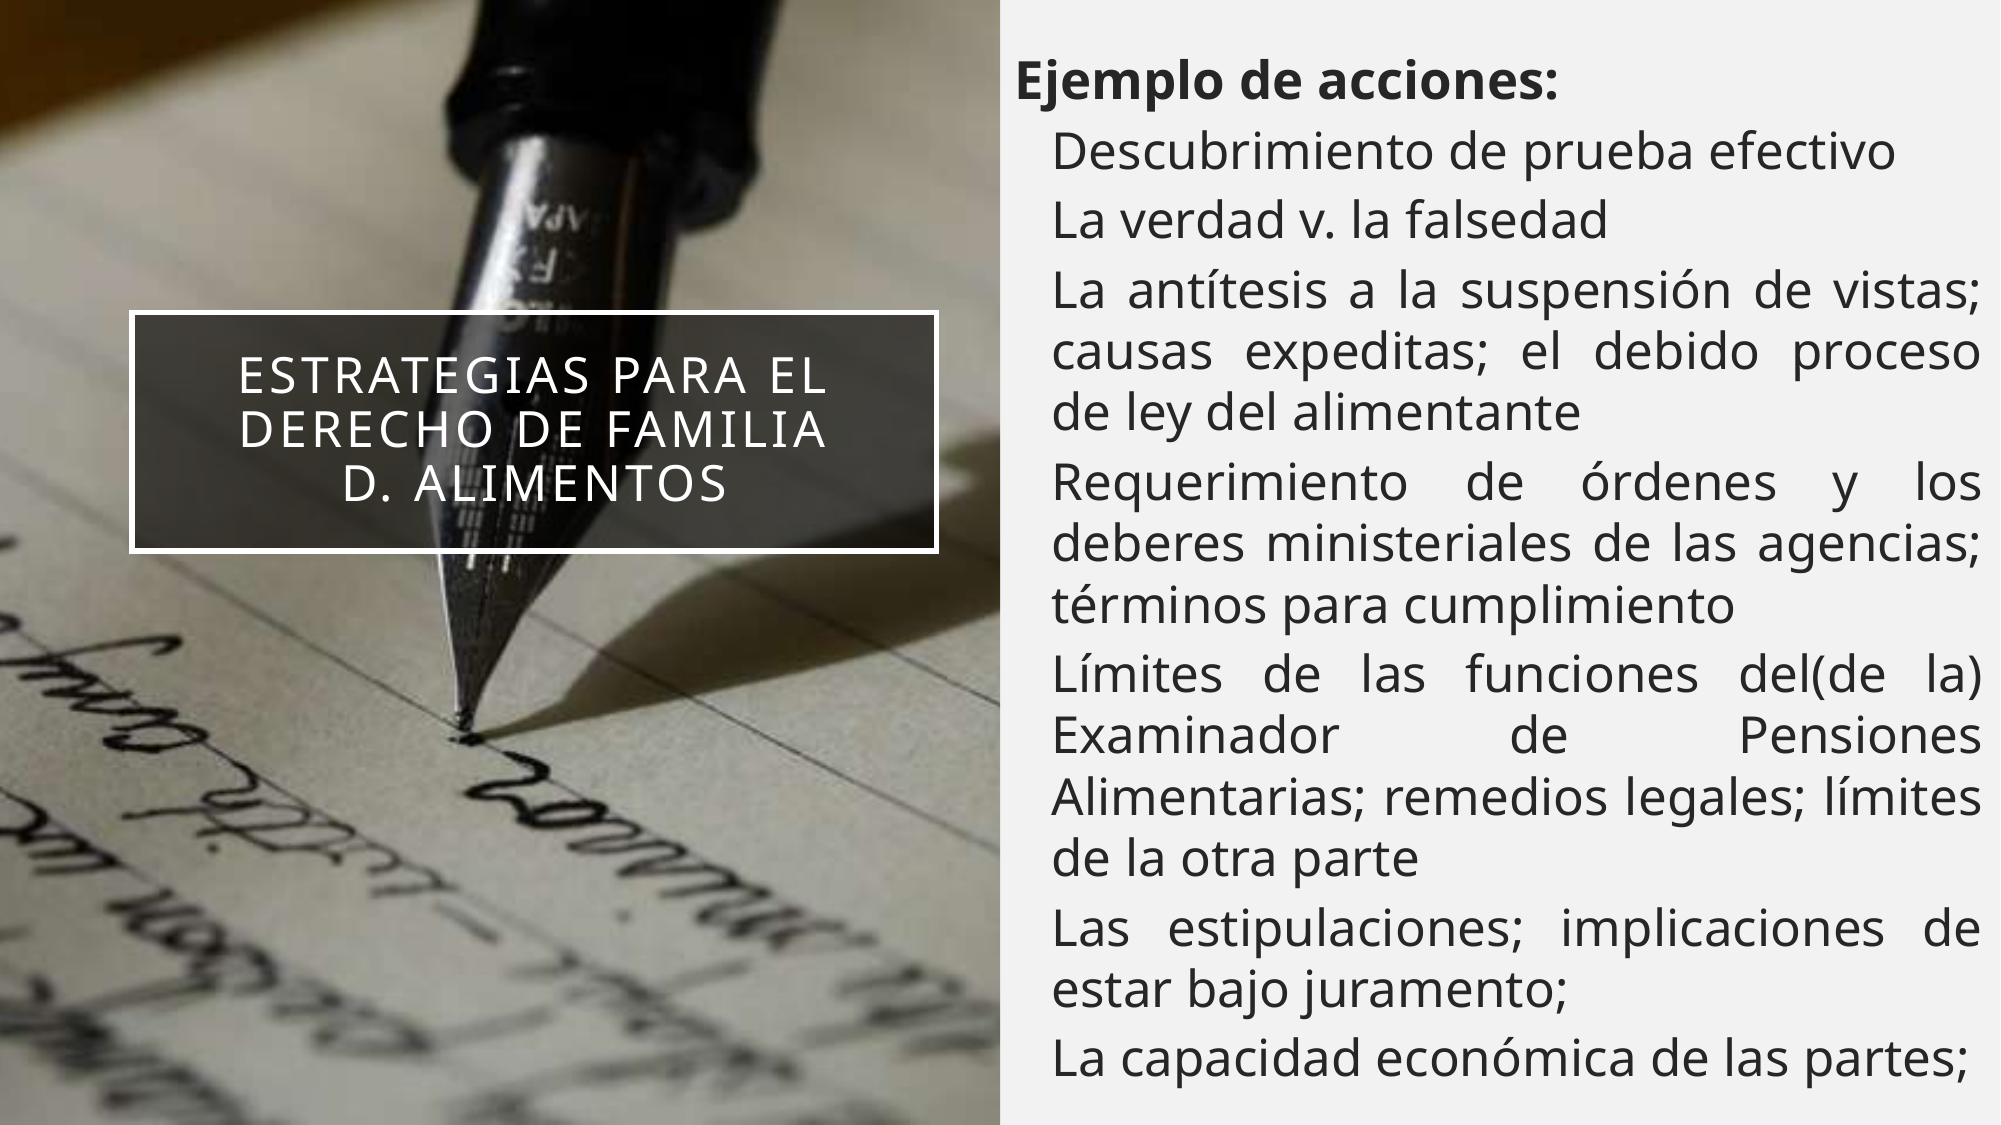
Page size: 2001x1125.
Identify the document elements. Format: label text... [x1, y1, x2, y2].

list Ejemplo de acciones: Descubrimiento de prueba efectivo La verdad v. la falsedad La antítesis a la suspensión de vistas; causas expeditas; el debido proceso de ley del alimentante Requerimiento de órdenes y los deberes ministeriales de las agencias; términos para cumplimiento Límites de las funciones del(de la) Examinador de Pensiones Alimentarias; remedios legales; límites de la otra parte Las estipulaciones; implicaciones de estar bajo juramento; La capacidad económica de las partes; [1001, 0, 2000, 1125]
picture [0, 0, 1001, 1125]
